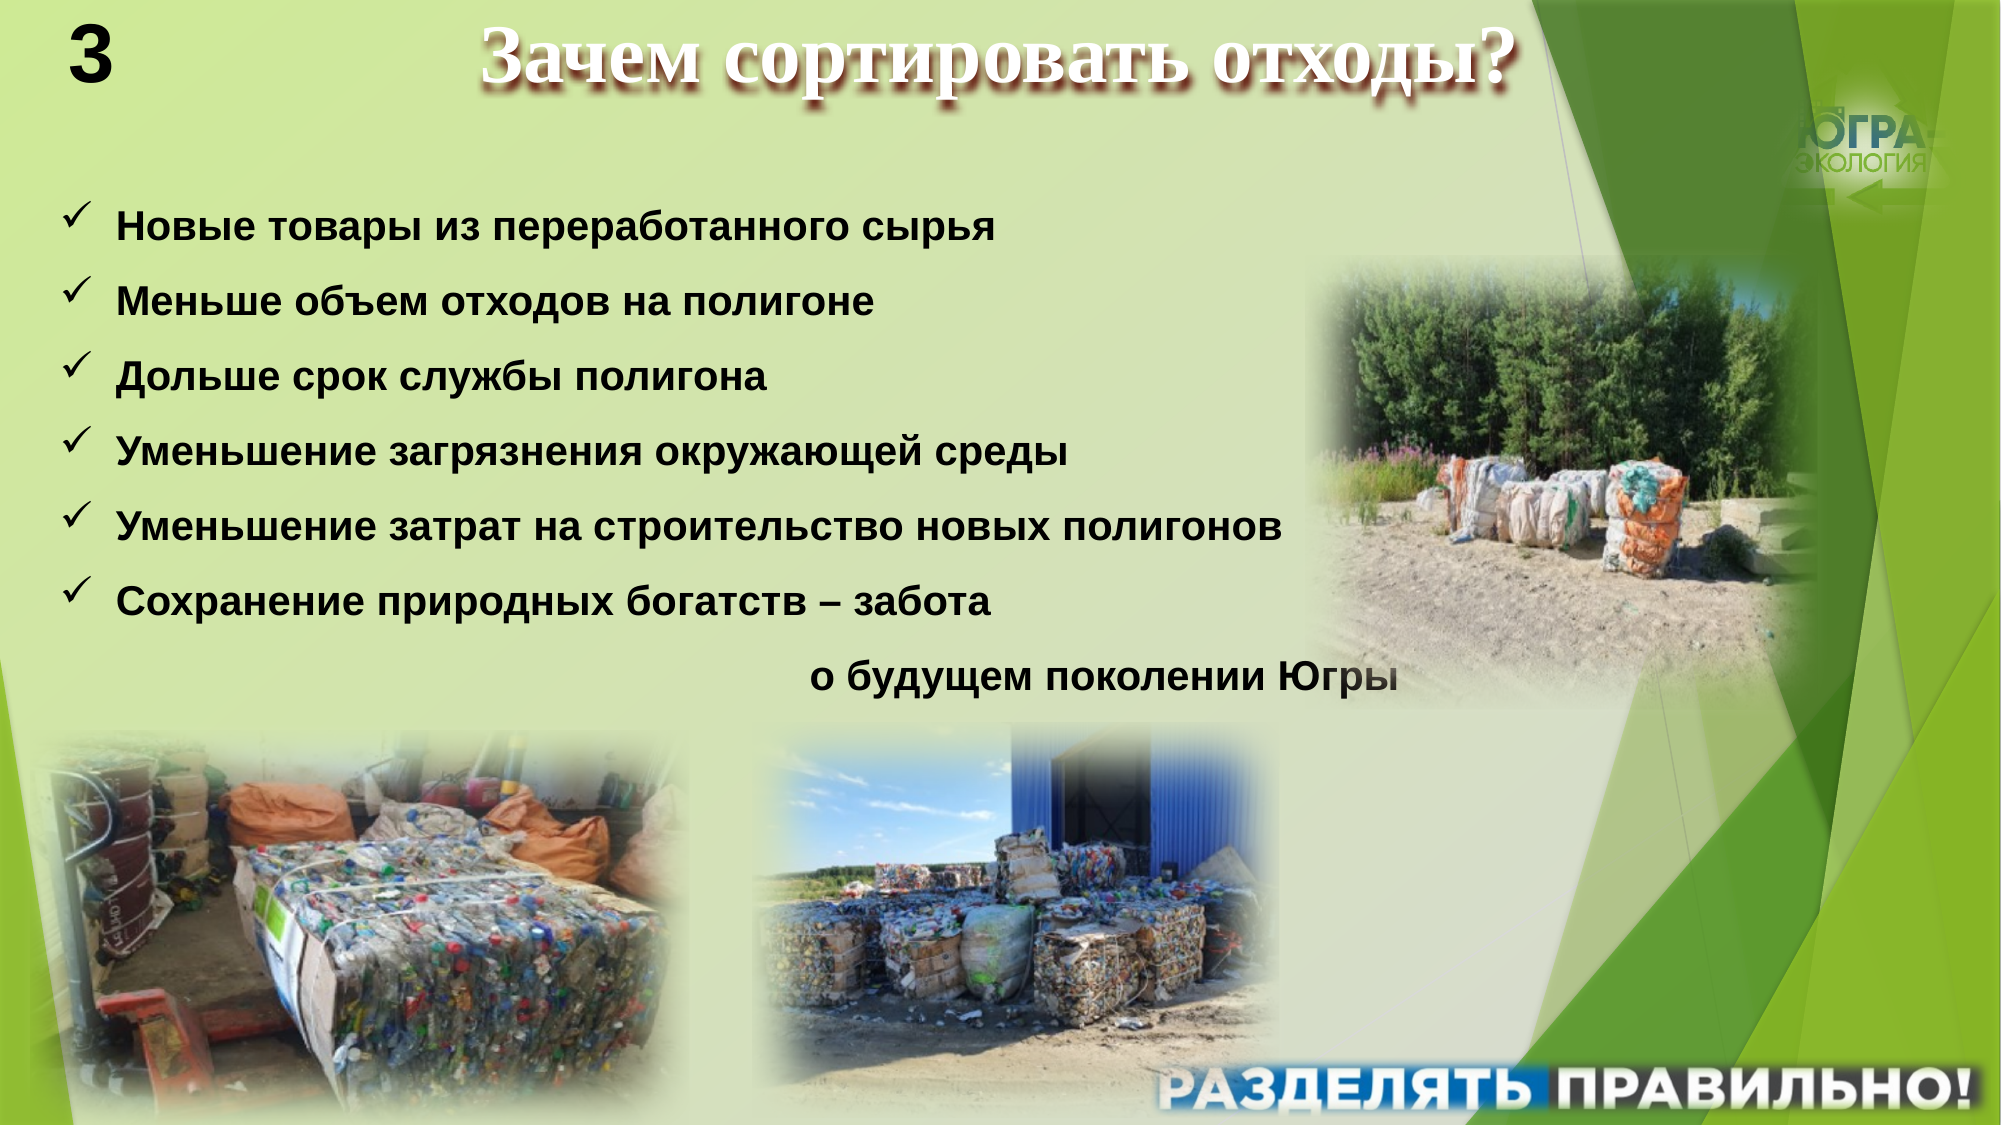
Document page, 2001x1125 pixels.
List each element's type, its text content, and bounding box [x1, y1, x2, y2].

text_box Зачем сортировать отходы? [0, 8, 1691, 127]
text_box Новые товары из переработанного сырья Меньше объем отходов на полигоне Дольше срок службы полигона Уменьшение загрязнения окружающей среды Уменьшение затрат на строительство новых полигонов Сохранение природных богатств – забота о будущем поколении Югры [44, 166, 1562, 707]
picture [1696, 0, 2000, 246]
picture [1304, 254, 1818, 710]
picture [751, 722, 1992, 1118]
text_box 3 [17, 19, 130, 80]
picture [29, 730, 690, 1125]
